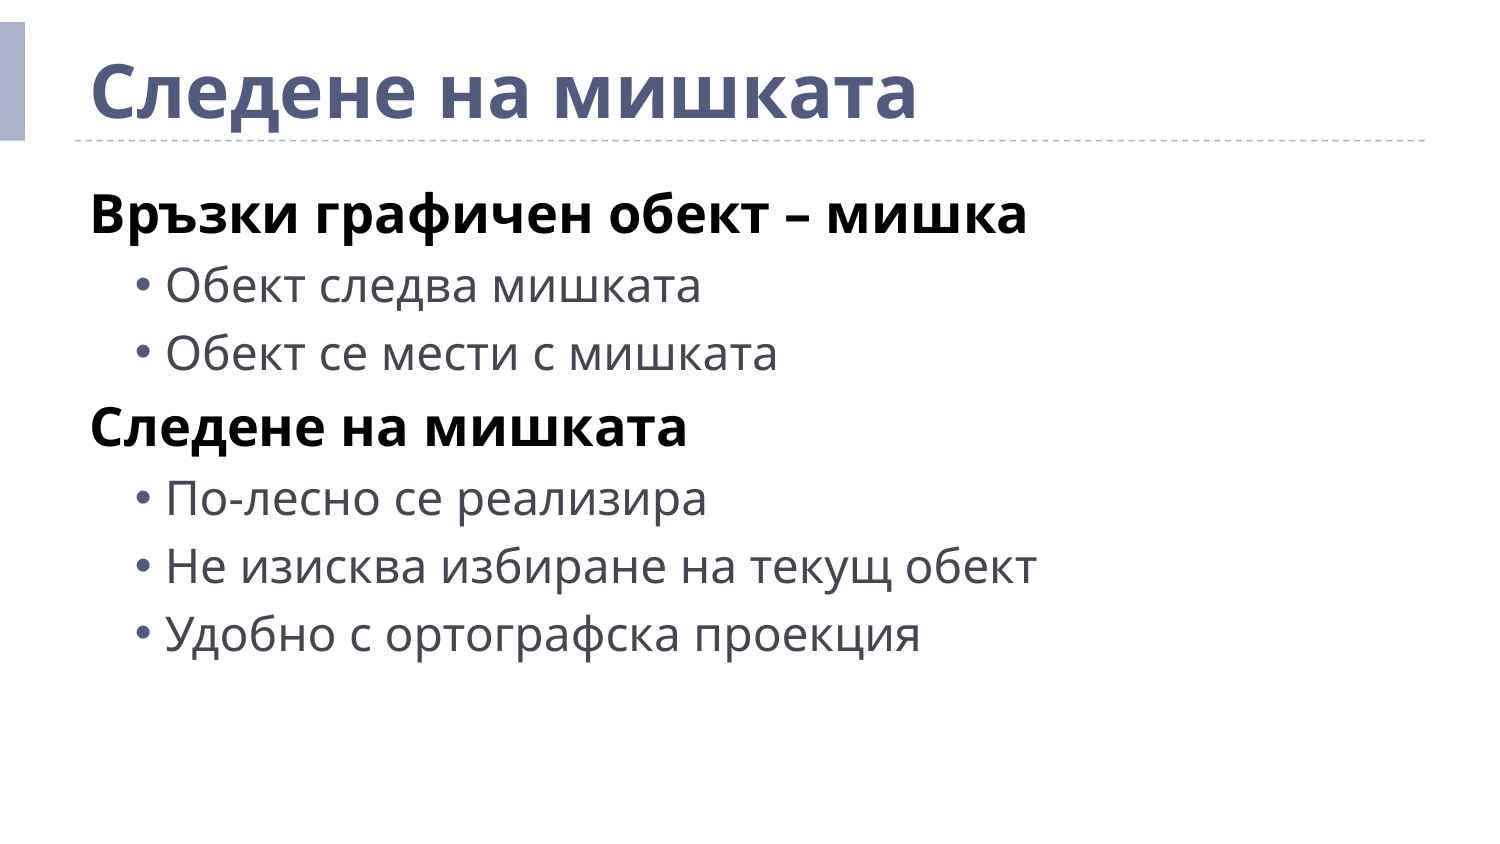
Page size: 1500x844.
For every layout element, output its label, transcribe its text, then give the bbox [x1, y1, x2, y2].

title Следене на мишката [75, 18, 1475, 141]
list Връзки графичен обект – мишка Обект следва мишката Обект се мести с мишката Следене на мишката По-лесно се реализира Не изисква избиране на текущ обект Удобно с ортографска проекция [75, 171, 1475, 835]
